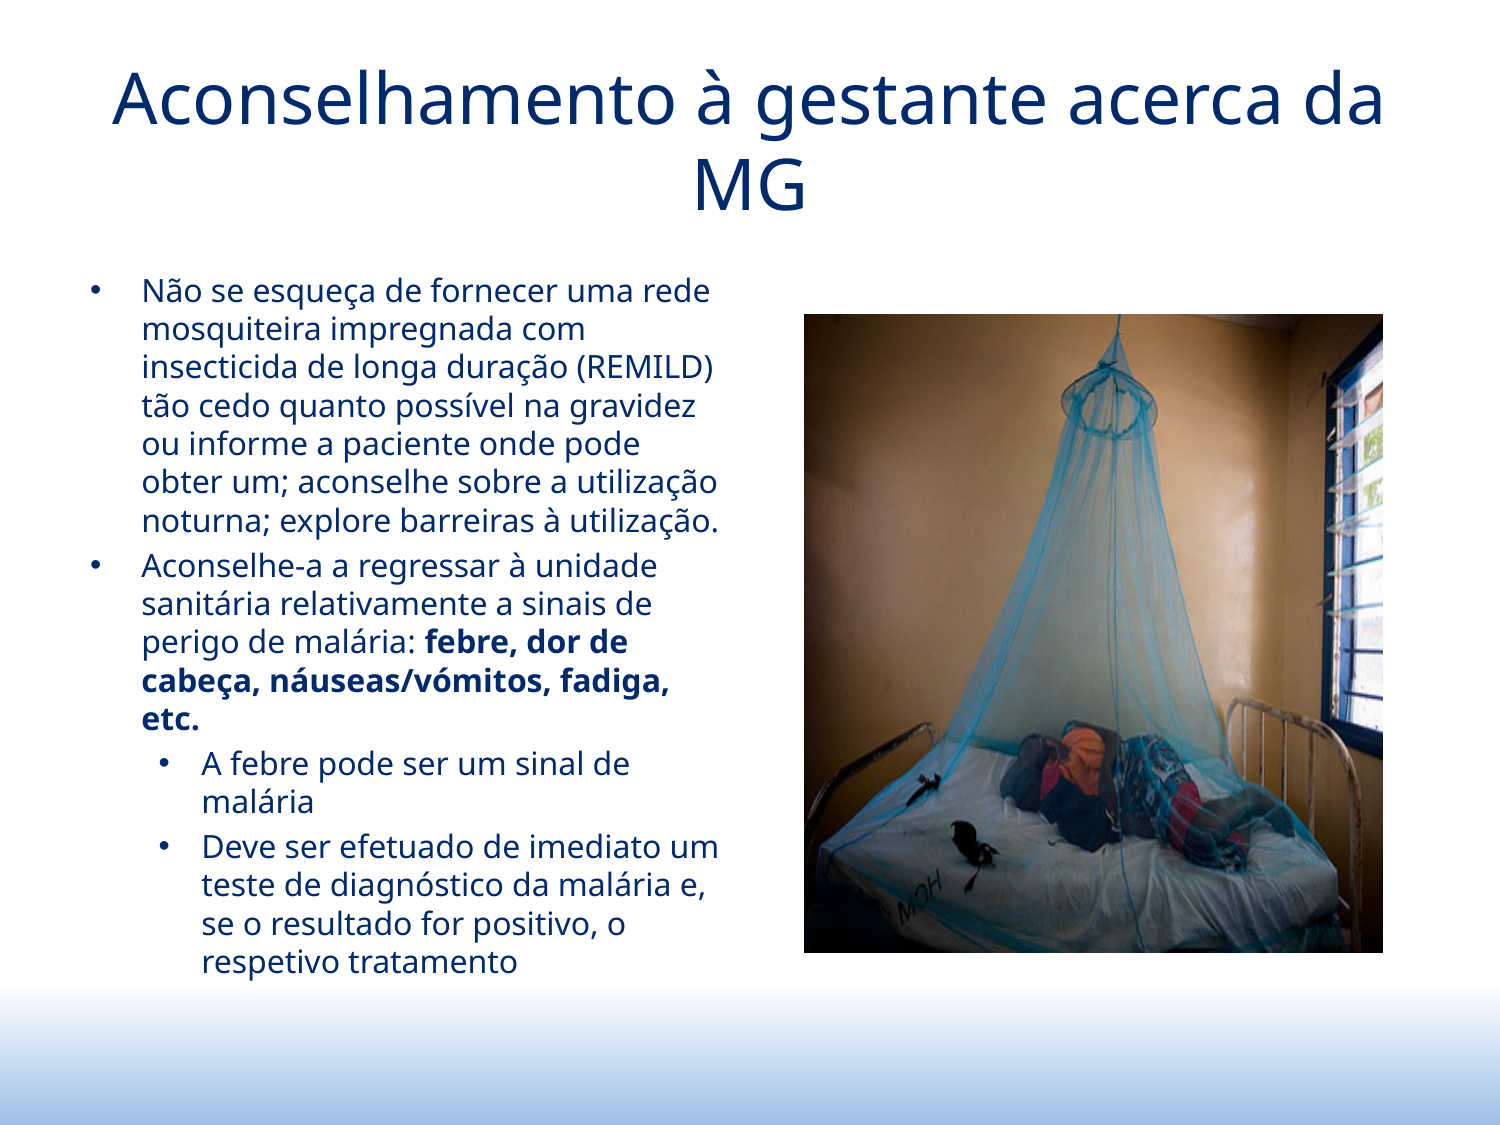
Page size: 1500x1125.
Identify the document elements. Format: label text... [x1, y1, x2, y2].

list Não se esqueça de fornecer uma rede mosquiteira impregnada com insecticida de longa duração (REMILD) tão cedo quanto possível na gravidez ou informe a paciente onde pode obter um; aconselhe sobre a utilização noturna; explore barreiras à utilização. Aconselhe-a a regressar à unidade sanitária relativamente a sinais de perigo de malária: febre, dor de cabeça, náuseas/vómitos, fadiga, etc. A febre pode ser um sinal de malária Deve ser efetuado de imediato um teste de diagnóstico da malária e, se o resultado for positivo, o respetivo tratamento [75, 262, 738, 1005]
title Aconselhamento à gestante acerca da MG [75, 45, 1425, 233]
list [804, 314, 1383, 954]
